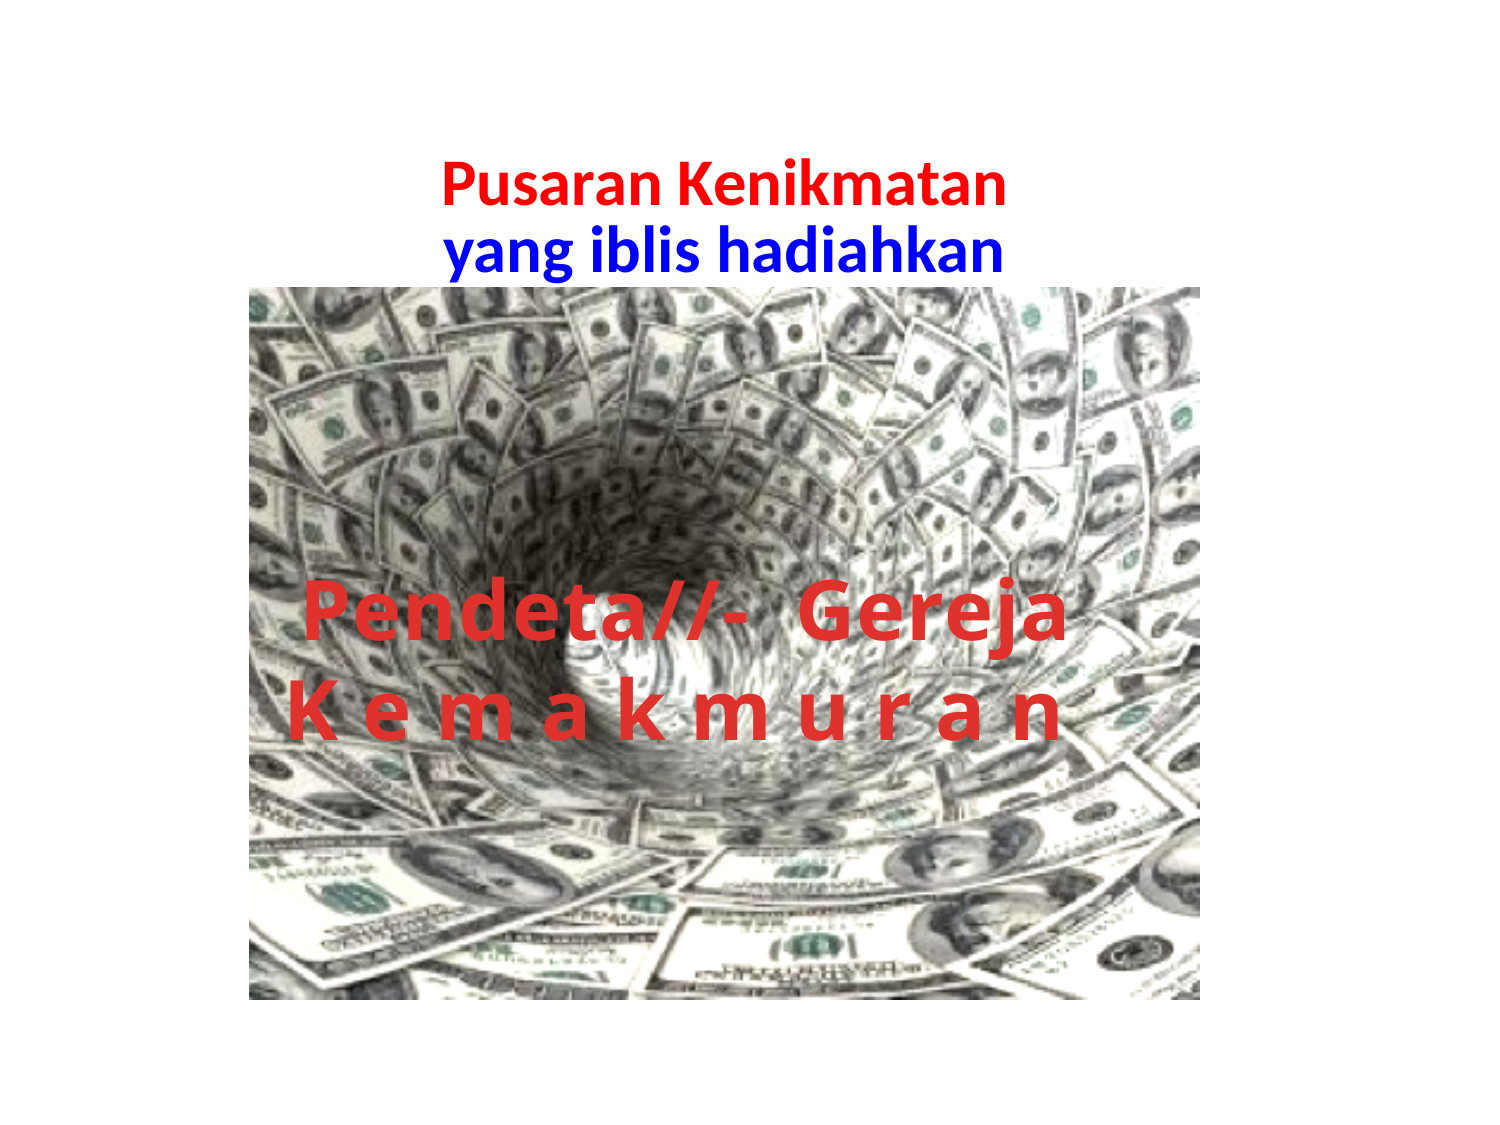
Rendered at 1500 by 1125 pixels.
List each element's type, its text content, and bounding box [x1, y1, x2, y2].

picture [249, 287, 1201, 1001]
title Pusaran Kenikmatan yang iblis hadiahkan [337, 137, 1113, 285]
